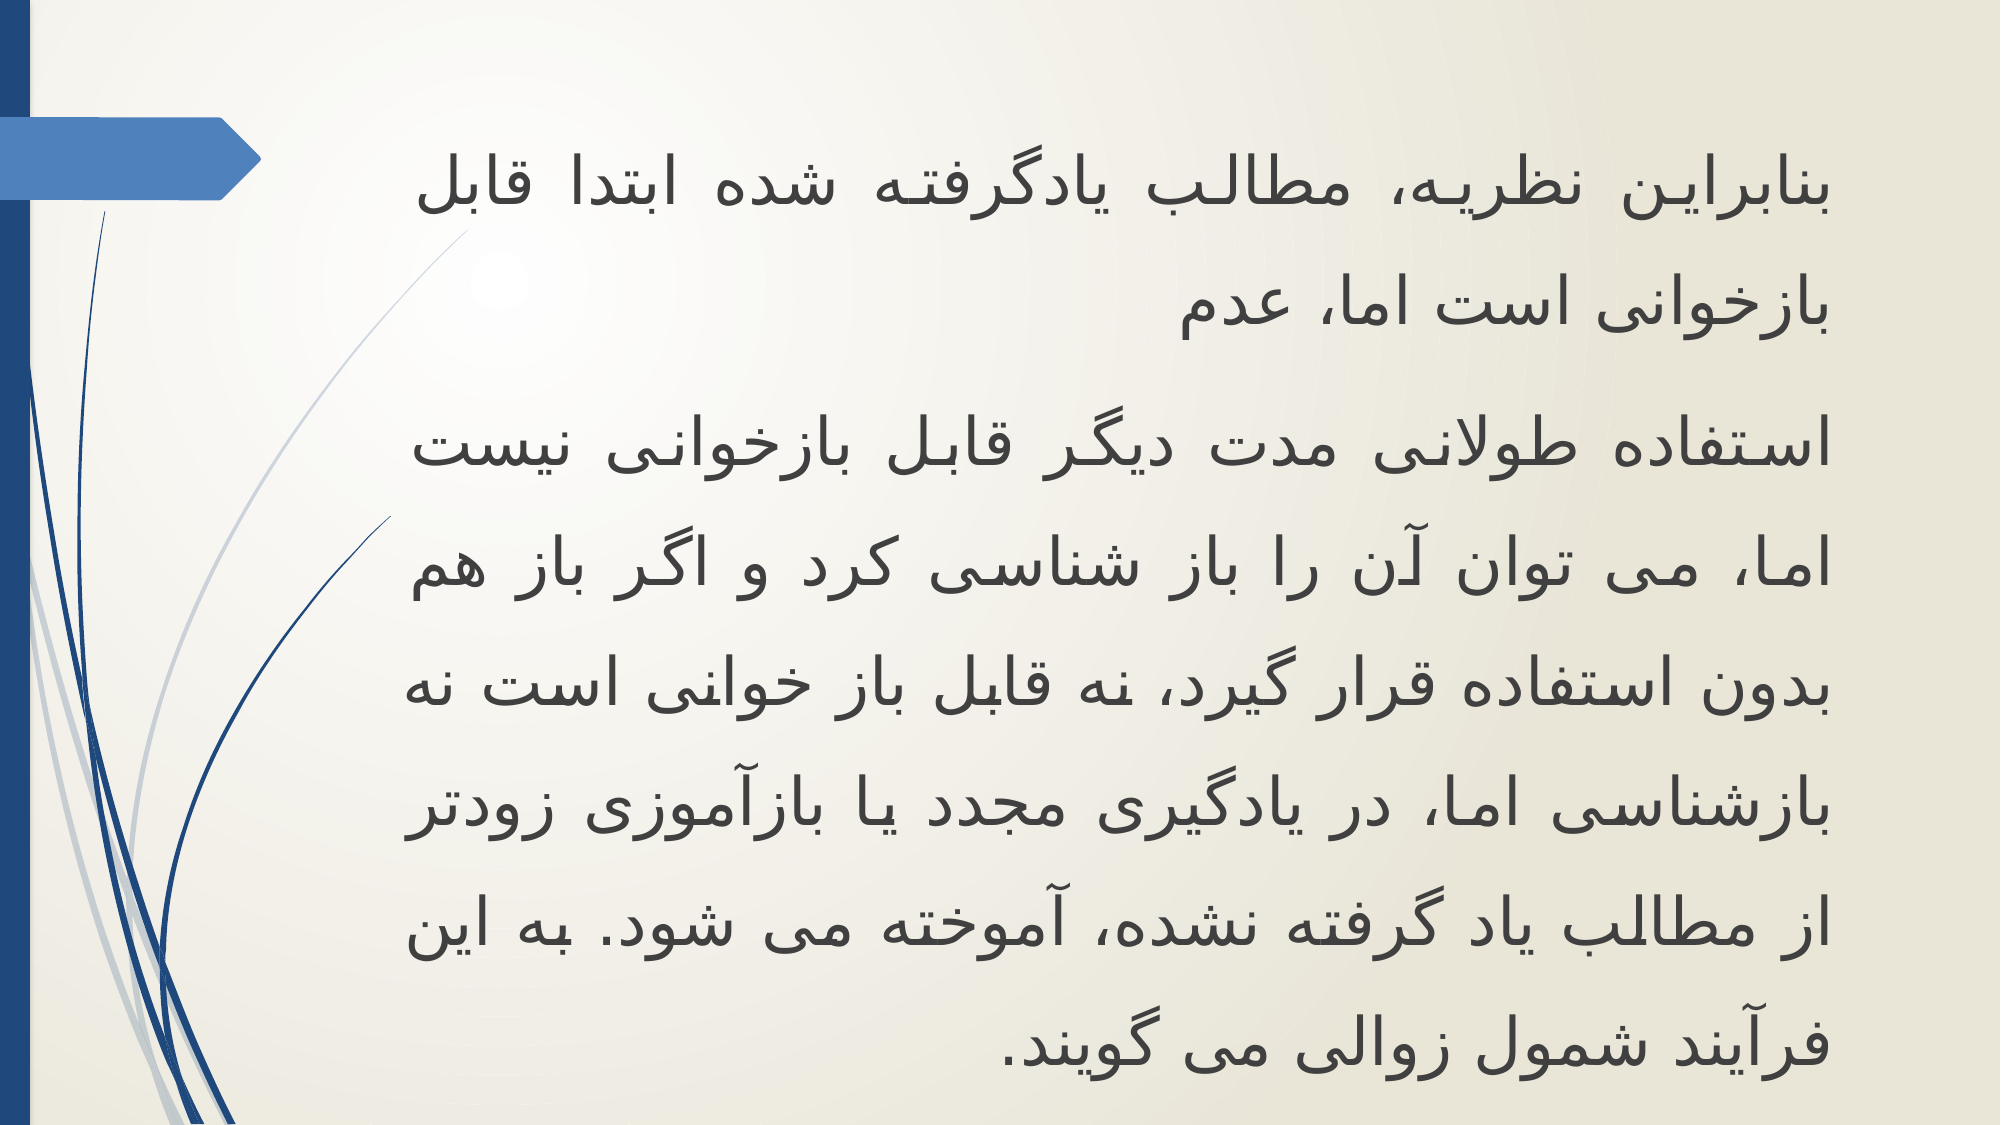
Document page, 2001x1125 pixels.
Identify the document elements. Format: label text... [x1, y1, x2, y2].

list بنابراین نظریه، مطالب یادگرفته شده ابتدا قابل بازخوانی است اما، عدم استفاده طولانی مدت دیگر قابل بازخوانی نیست اما، می توان آن را باز شناسی کرد و اگر باز هم بدون استفاده قرار گیرد، نه قابل باز خوانی است نه بازشناسی اما، در یادگیری مجدد یا بازآموزی زودتر از مطالب یاد گرفته نشده، آموخته می شود. به این فرآیند شمول زوالی می گویند. [386, 90, 1850, 711]
